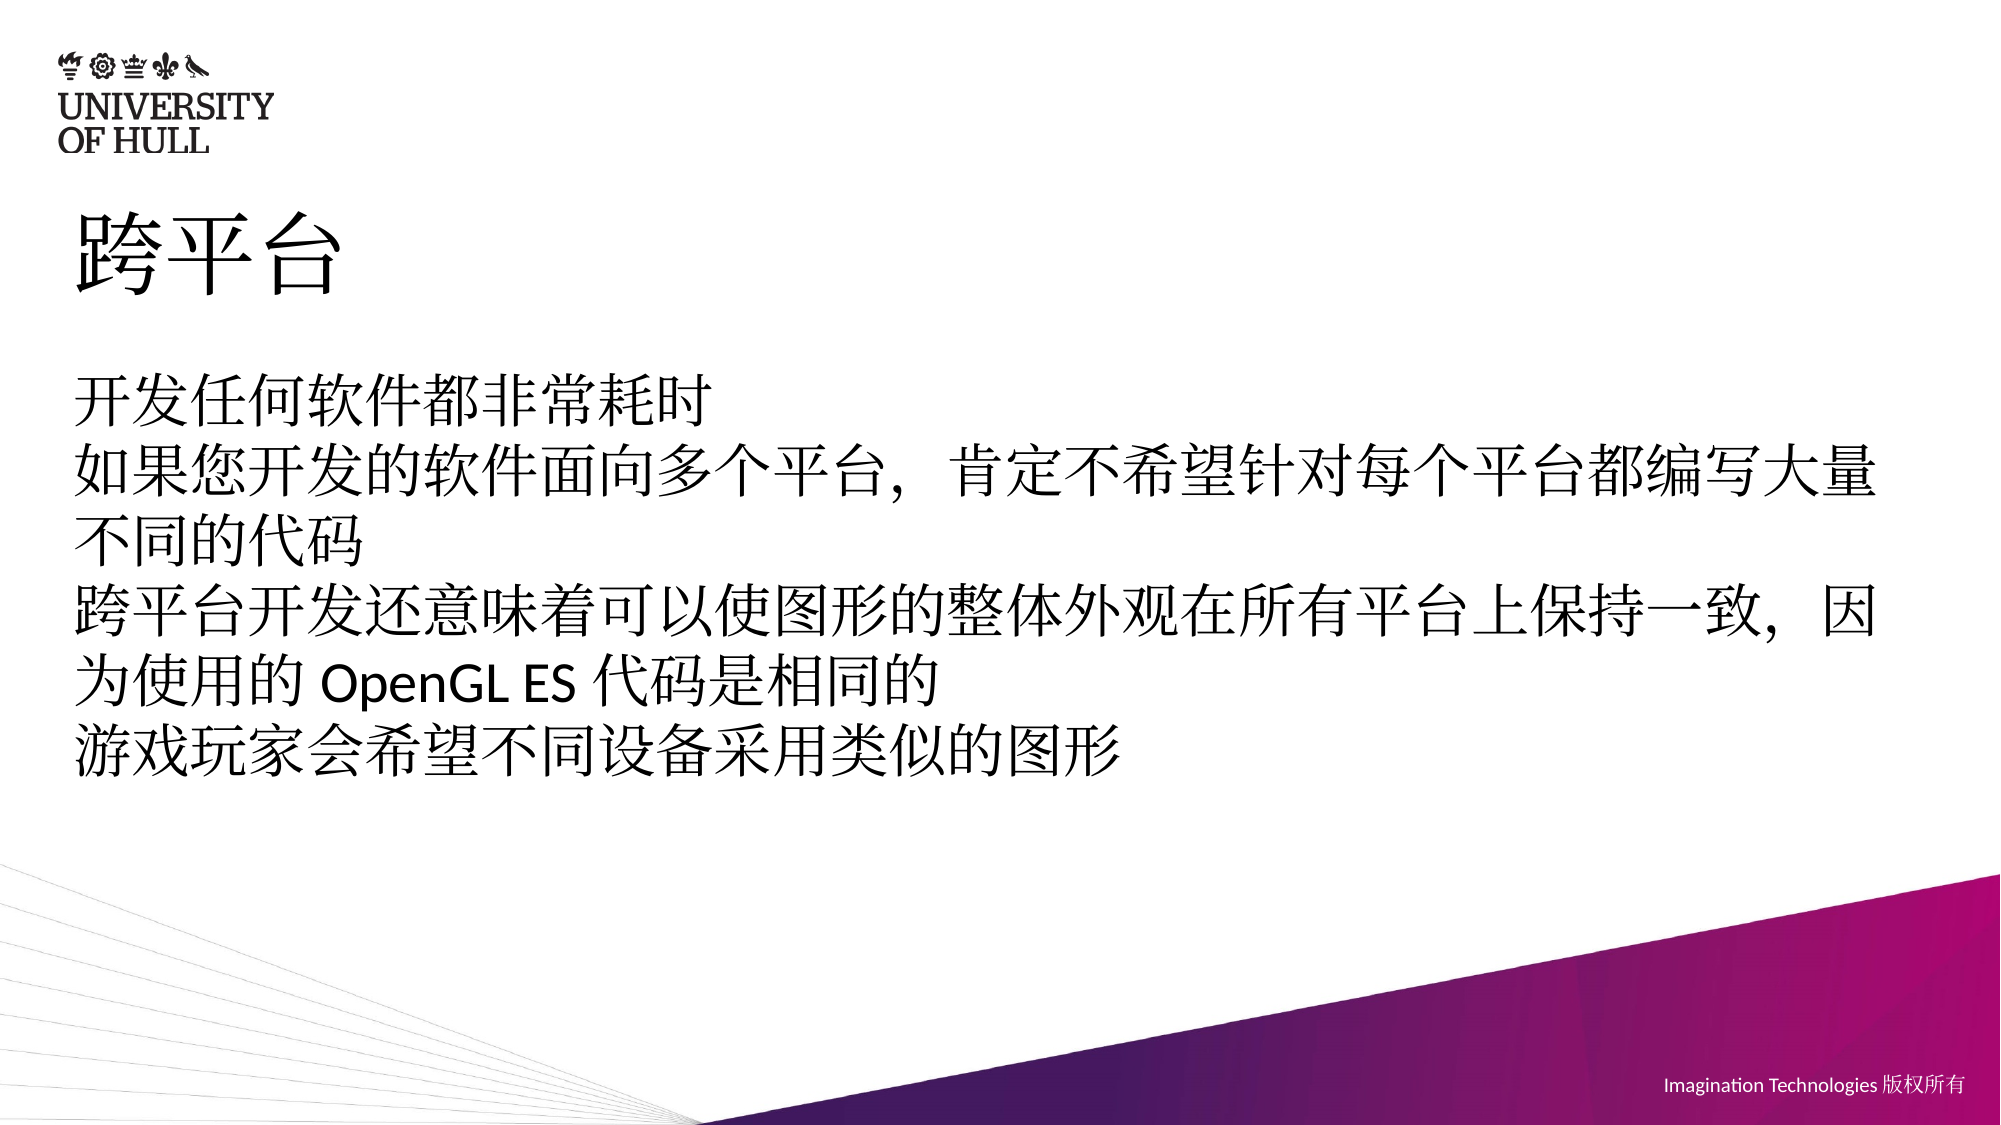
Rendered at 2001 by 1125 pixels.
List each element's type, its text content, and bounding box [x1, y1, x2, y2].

title 跨平台 [57, 178, 1931, 340]
list 开发任何软件都非常耗时 如果您开发的软件面向多个平台，肯定不希望针对每个平台都编写大量不同的代码 跨平台开发还意味着可以使图形的整体外观在所有平台上保持一致，因为使用的OpenGL ES代码是相同的 游戏玩家会希望不同设备采用类似的图形 [57, 356, 1931, 1074]
picture [0, 0, 2000, 1125]
